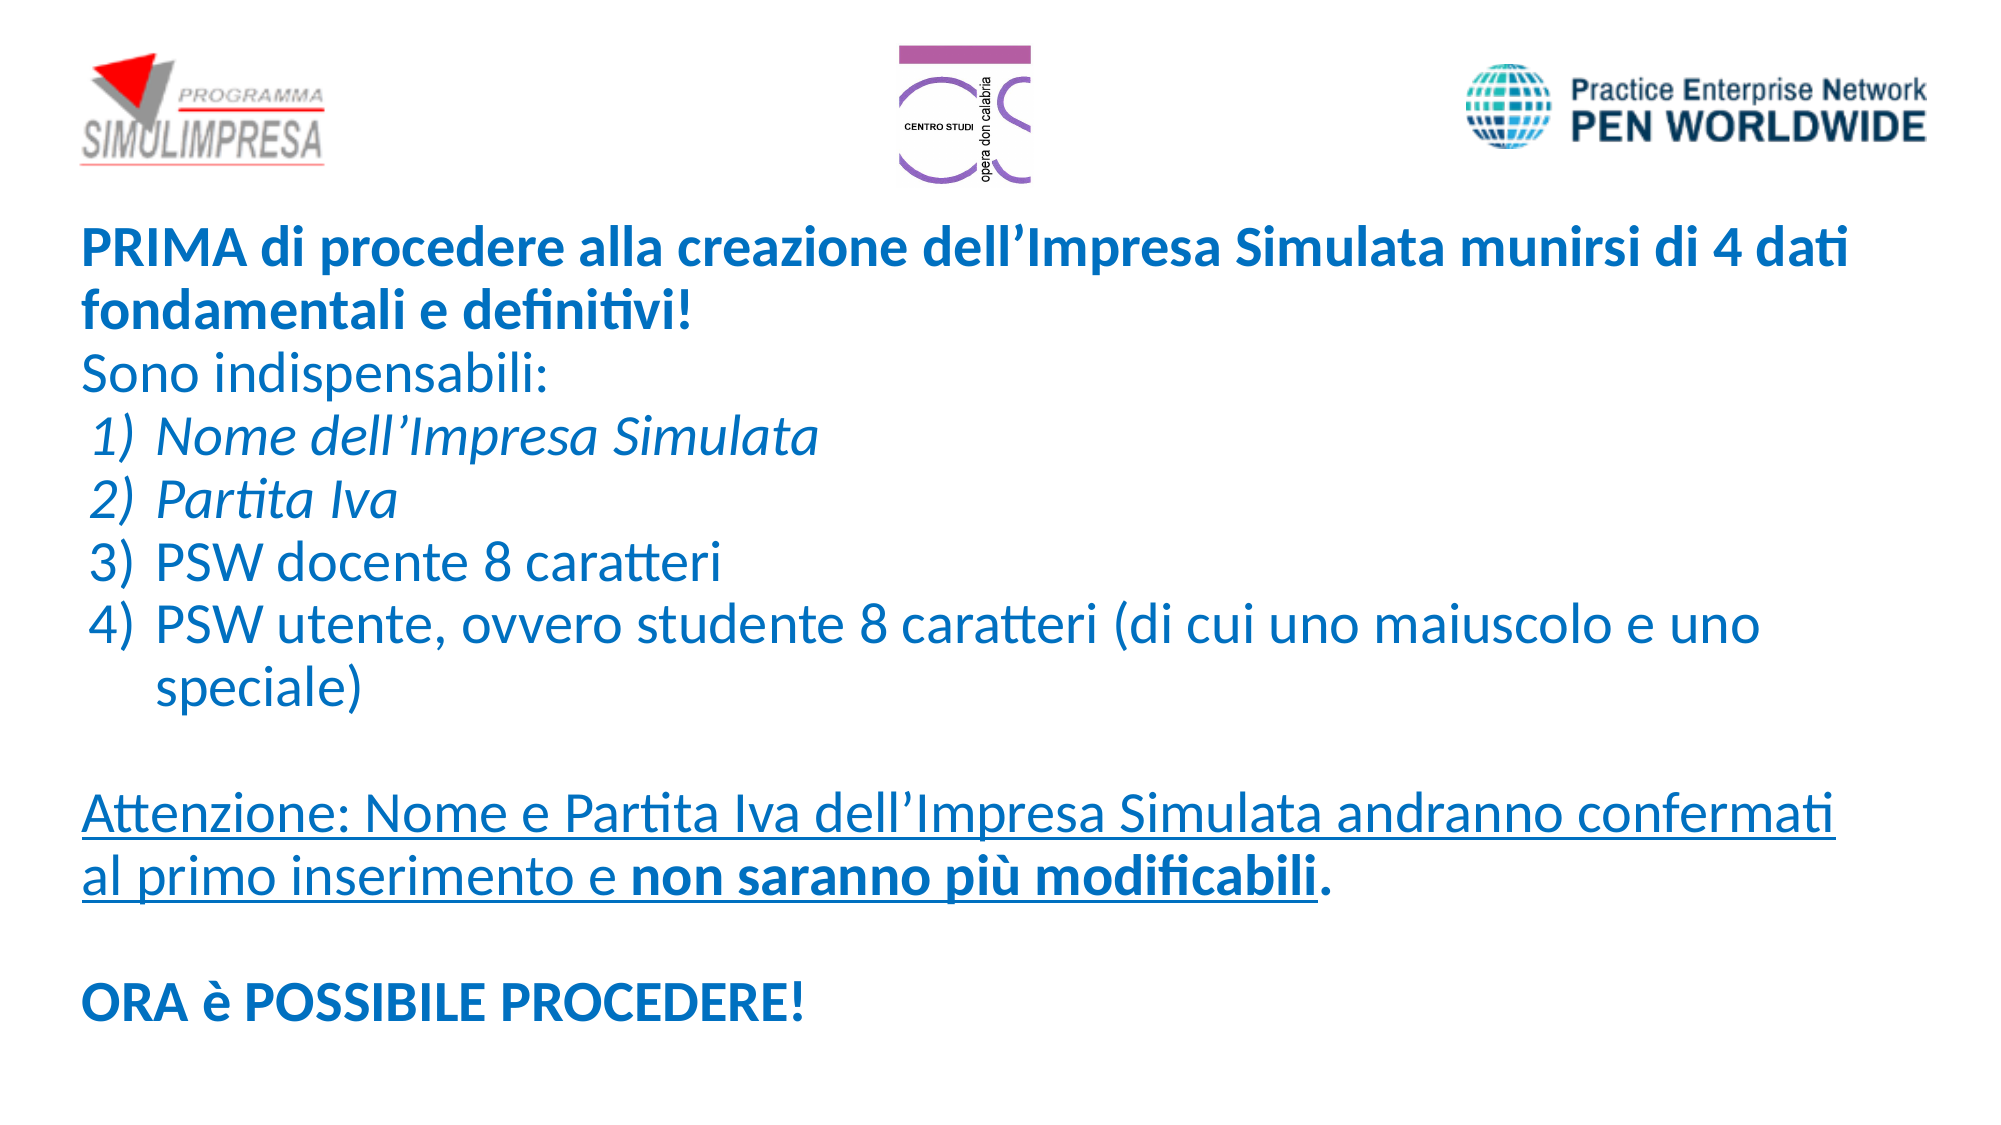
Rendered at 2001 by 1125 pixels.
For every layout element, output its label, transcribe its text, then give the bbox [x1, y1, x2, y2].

picture [76, 50, 336, 168]
picture [896, 42, 1034, 188]
picture [1466, 64, 1927, 149]
text_box [1316, 585, 1902, 637]
subtitle PRIMA di procedere alla creazione dell’Impresa Simulata munirsi di 4 dati fondamentali e definitivi! Sono indispensabili: Nome dell’Impresa Simulata Partita Iva PSW docente 8 caratteri PSW utente, ovvero studente 8 caratteri (di cui uno maiuscolo e uno speciale) Attenzione: Nome e Partita Iva dell’Impresa Simulata andranno confermati al primo inserimento e non saranno più modificabili. ORA è POSSIBILE PROCEDERE! [66, 208, 1892, 1058]
